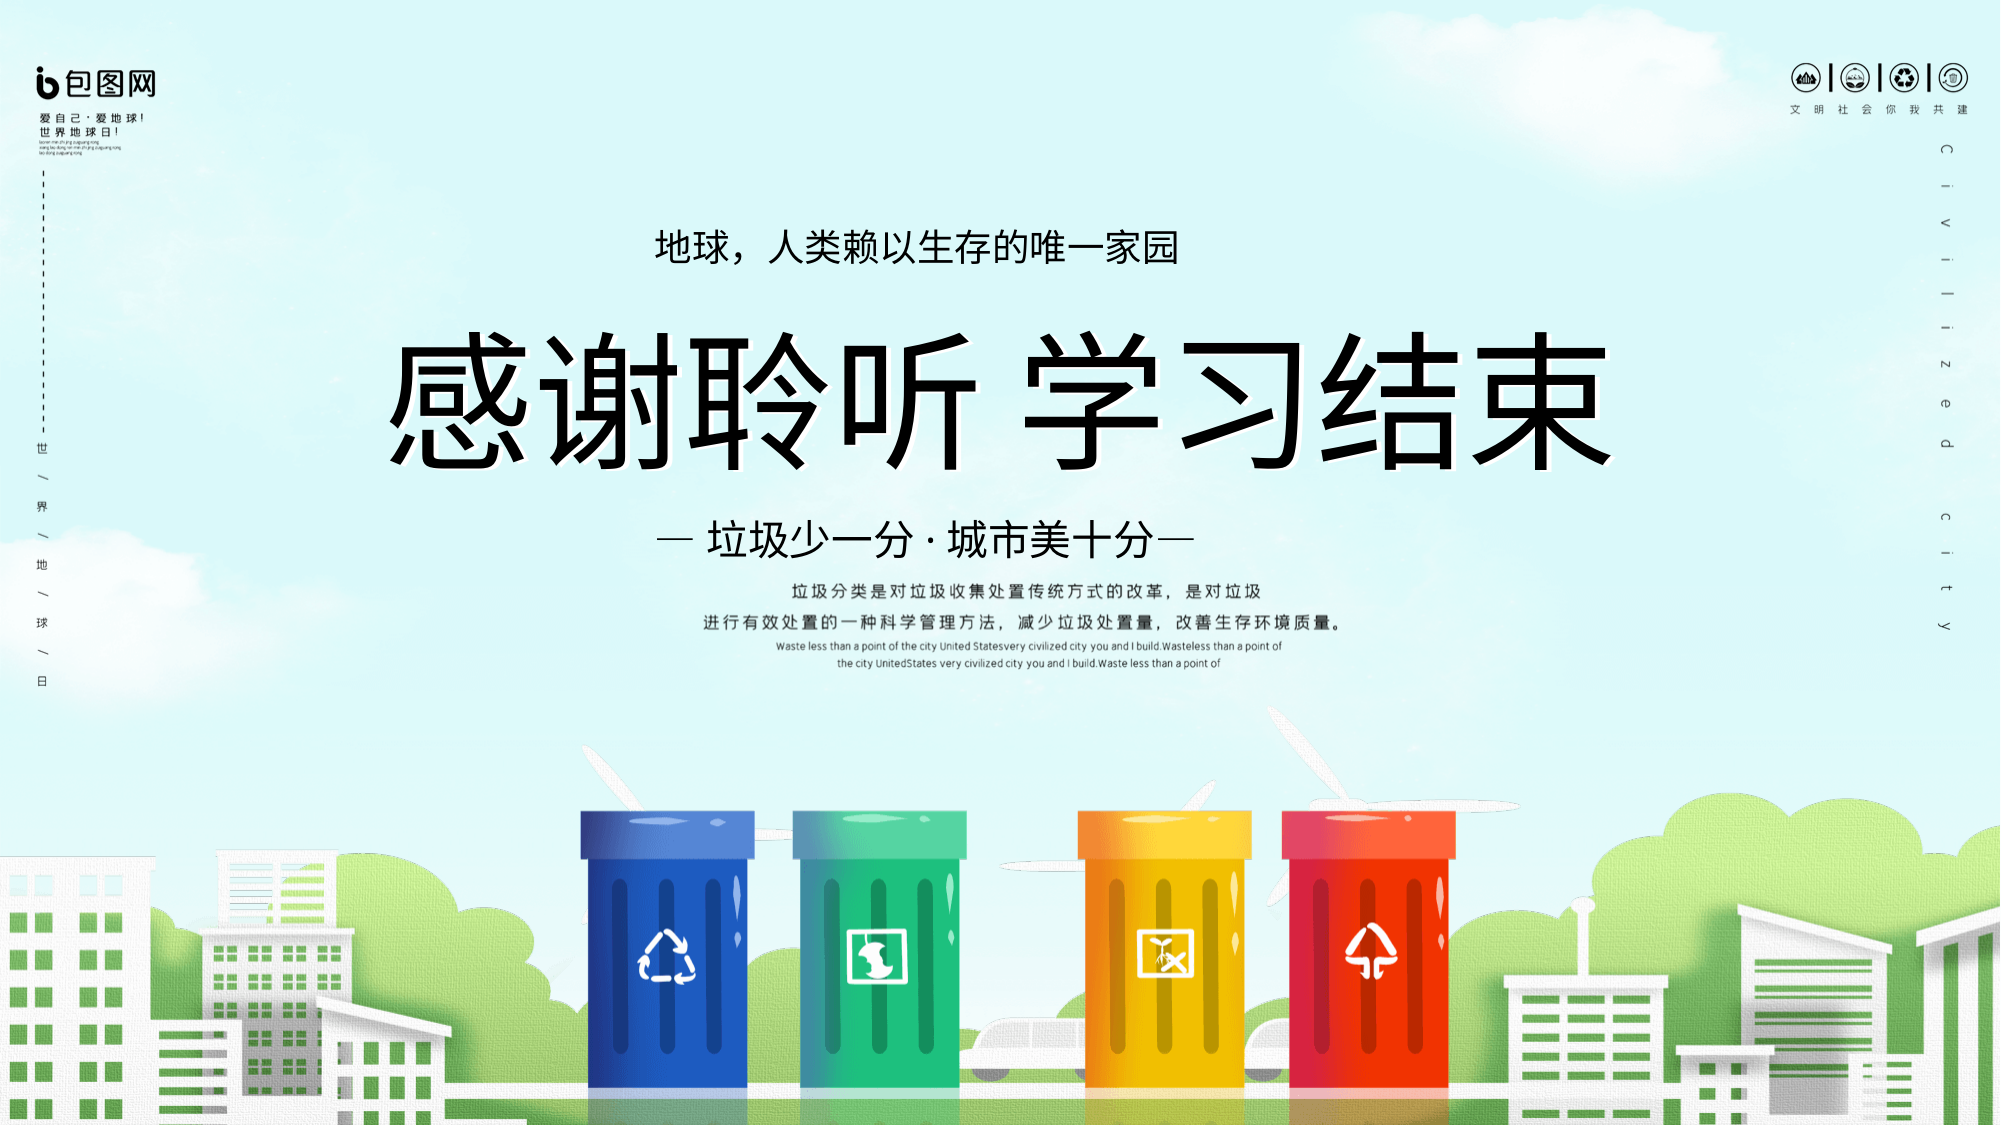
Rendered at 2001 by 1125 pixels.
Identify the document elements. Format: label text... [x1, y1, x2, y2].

text_box —垃圾少一分·城市美十分— [639, 506, 1360, 568]
picture [0, 0, 2001, 1125]
text_box 感谢聆听 学习结束 [351, 300, 1649, 496]
text_box 地球，人类赖以生存的唯一家园 [639, 217, 1360, 277]
text_box 感谢聆听 学习结束 [356, 302, 1654, 498]
